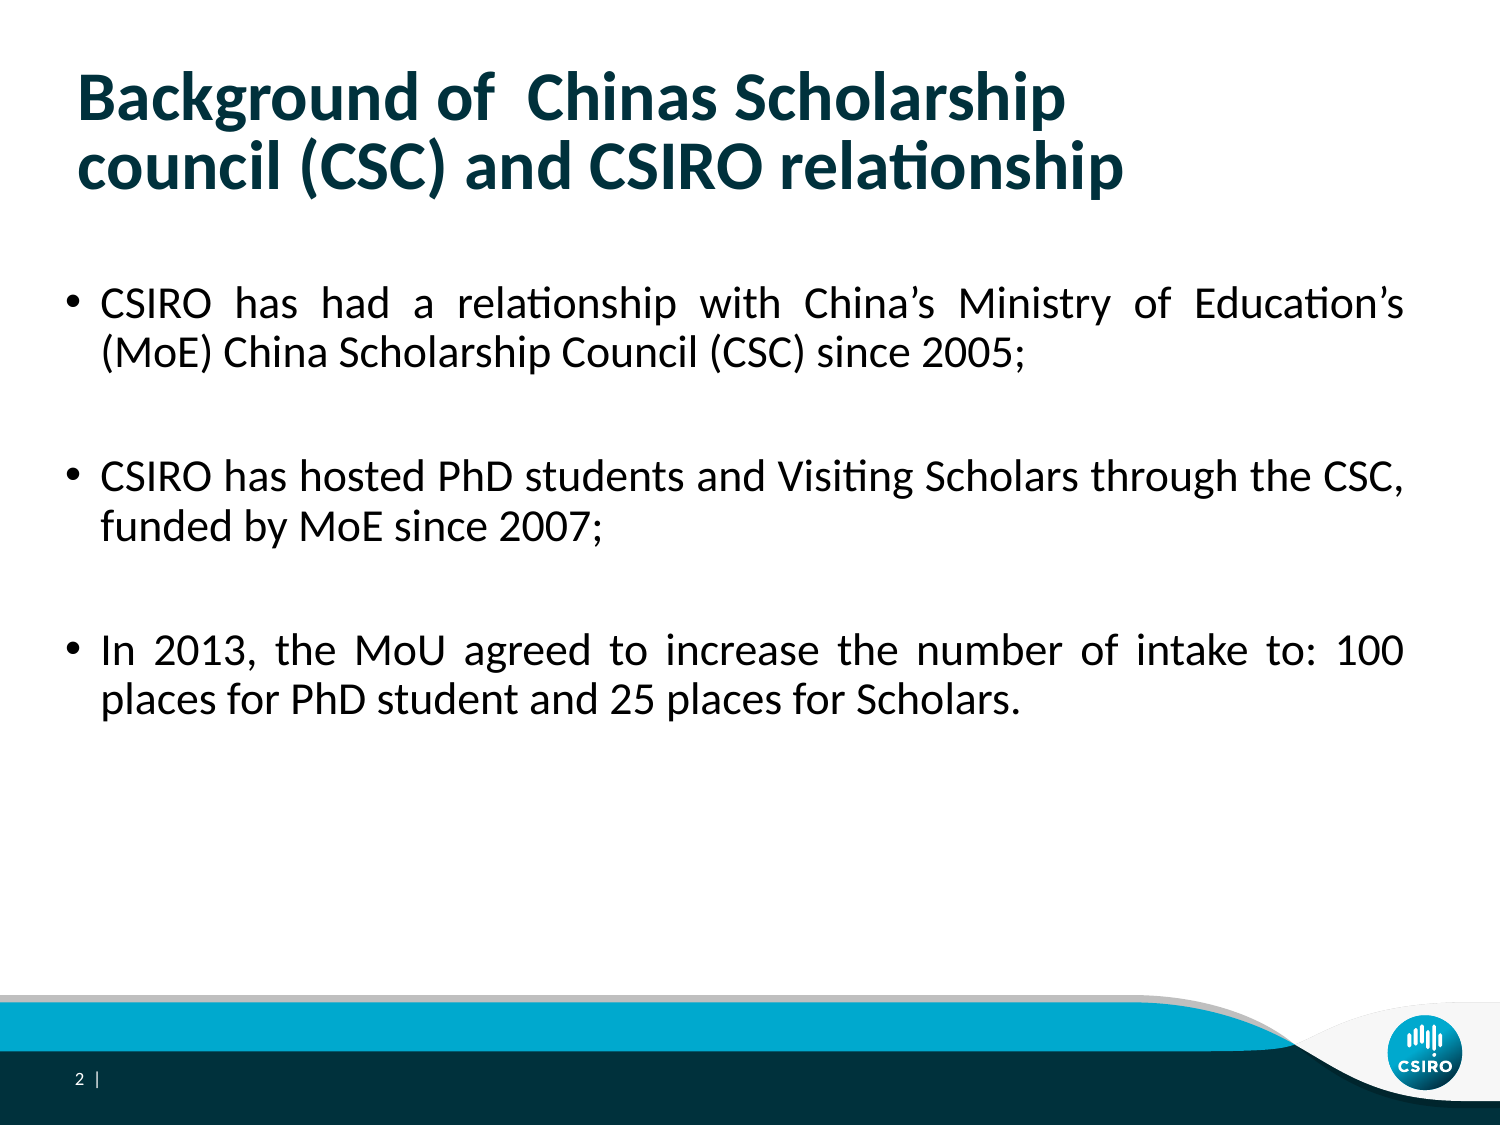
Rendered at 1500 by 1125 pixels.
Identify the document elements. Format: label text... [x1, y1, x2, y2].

title Background of Chinas Scholarship council (CSC) and CSIRO relationship [77, 67, 1289, 208]
slide_number 2 | [54, 1067, 102, 1088]
list CSIRO has had a relationship with China’s Ministry of Education’s (MoE) China Scholarship Council (CSC) since 2005; CSIRO has hosted PhD students and Visiting Scholars through the CSC, funded by MoE since 2007; In 2013, the MoU agreed to increase the number of intake to: 100 places for PhD student and 25 places for Scholars. [64, 278, 1406, 988]
